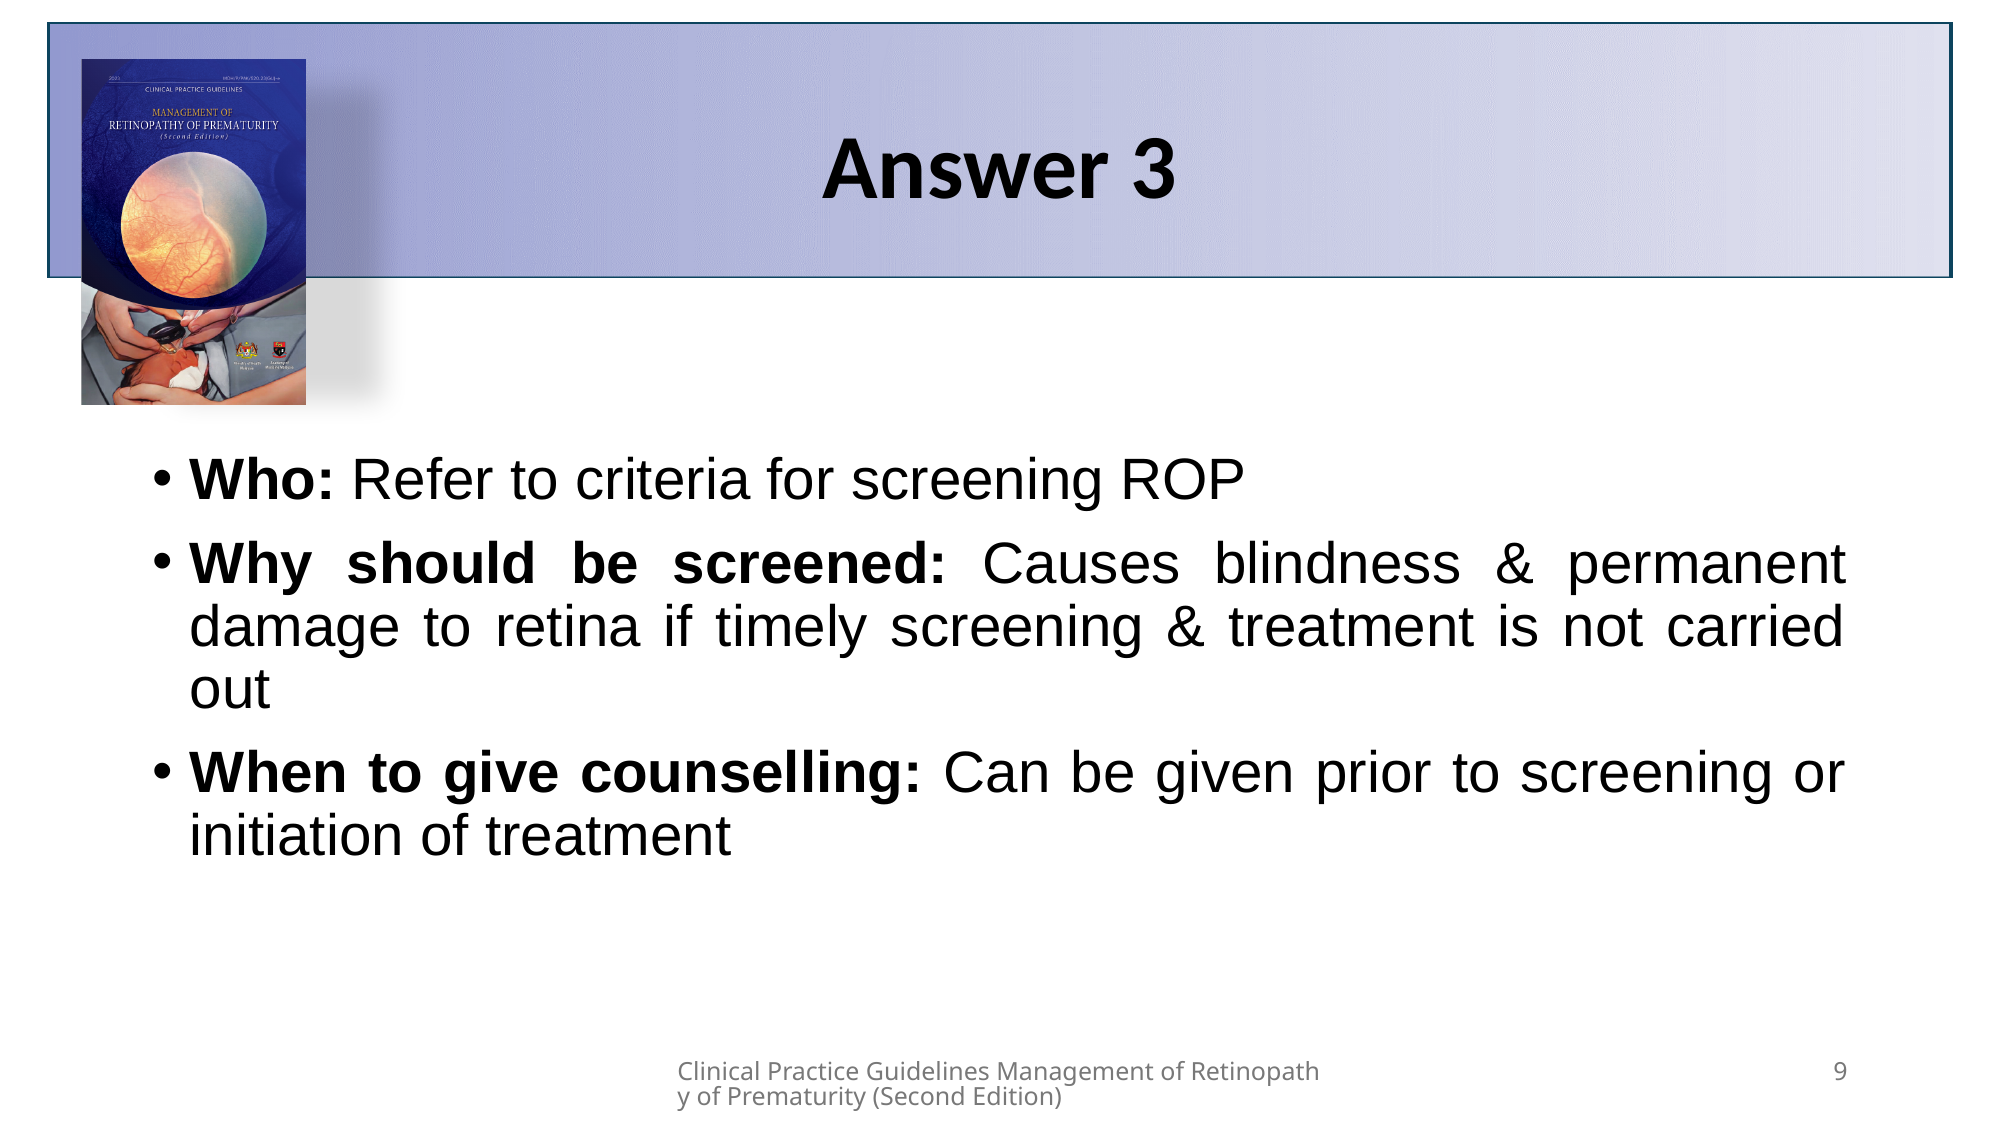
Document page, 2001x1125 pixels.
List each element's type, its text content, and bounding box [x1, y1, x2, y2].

list Who: Refer to criteria for screening ROP Why should be screened: Causes blindness & permanent damage to retina if timely screening & treatment is not carried out When to give counselling: Can be given prior to screening or initiation of treatment [137, 441, 1863, 1016]
slide_number 9 [1412, 1042, 1863, 1103]
picture [47, 21, 1953, 405]
footer Clinical Practice Guidelines Management of Retinopathy of Prematurity (Second Edition) [662, 1042, 1338, 1103]
